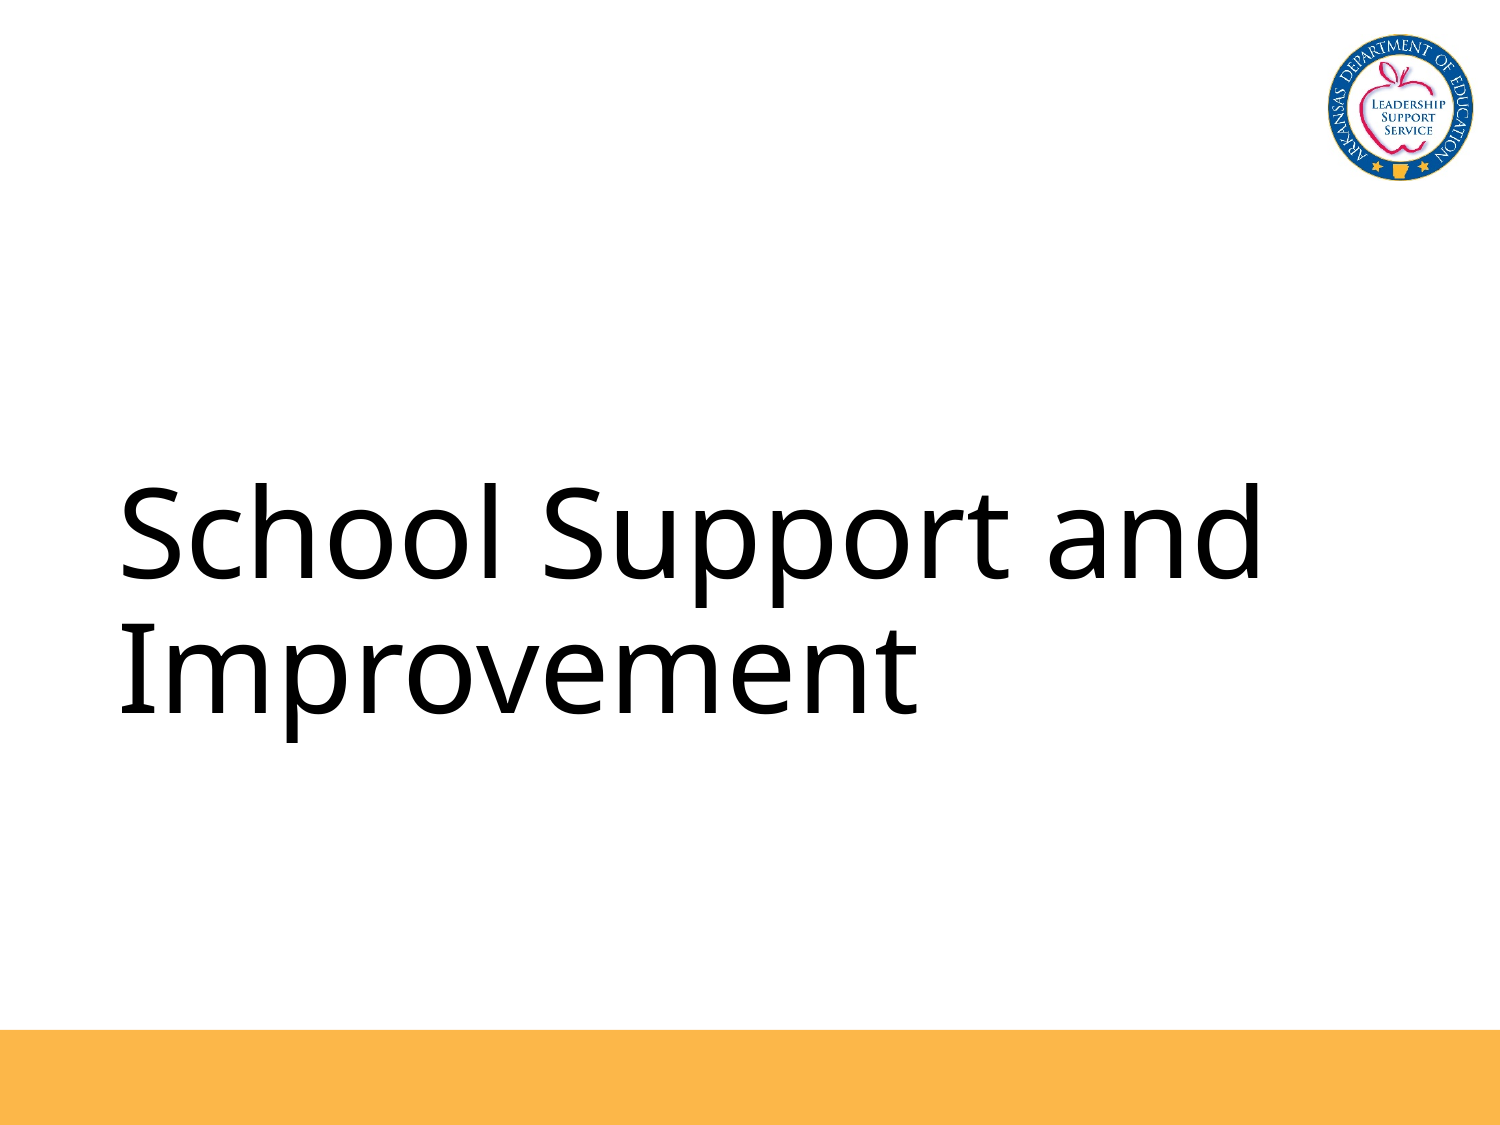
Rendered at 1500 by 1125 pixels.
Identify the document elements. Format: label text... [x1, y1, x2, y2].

picture [1327, 34, 1478, 181]
title School Support and Improvement [102, 280, 1397, 749]
